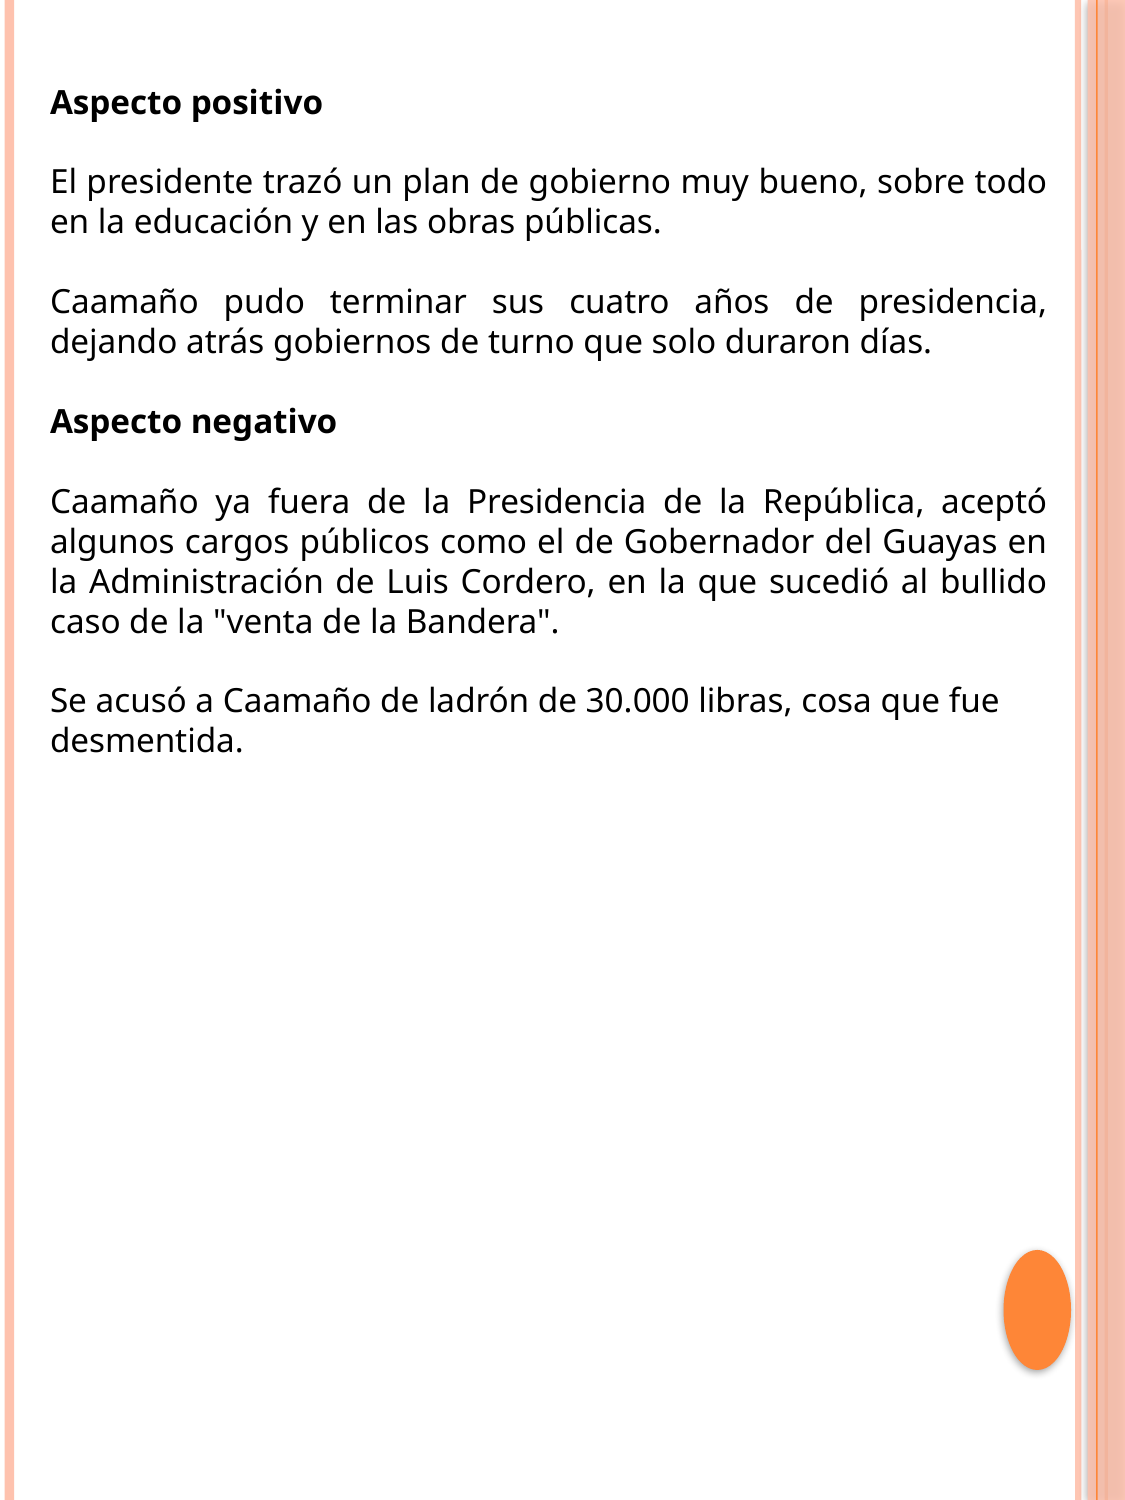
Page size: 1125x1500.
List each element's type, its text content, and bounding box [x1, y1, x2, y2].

text_box Aspecto positivo El presidente trazó un plan de gobierno muy bueno, sobre todo en la educación y en las obras públicas. Caamaño pudo terminar sus cuatro años de presidencia, dejando atrás gobiernos de turno que solo duraron días. Aspecto negativo Caamaño ya fuera de la Presidencia de la República, aceptó algunos cargos públicos como el de Gobernador del Guayas en la Administración de Luis Cordero, en la que sucedió al bullido caso de la "venta de la Bandera". Se acusó a Caamaño de ladrón de 30.000 libras, cosa que fue desmentida. [35, 73, 1064, 767]
